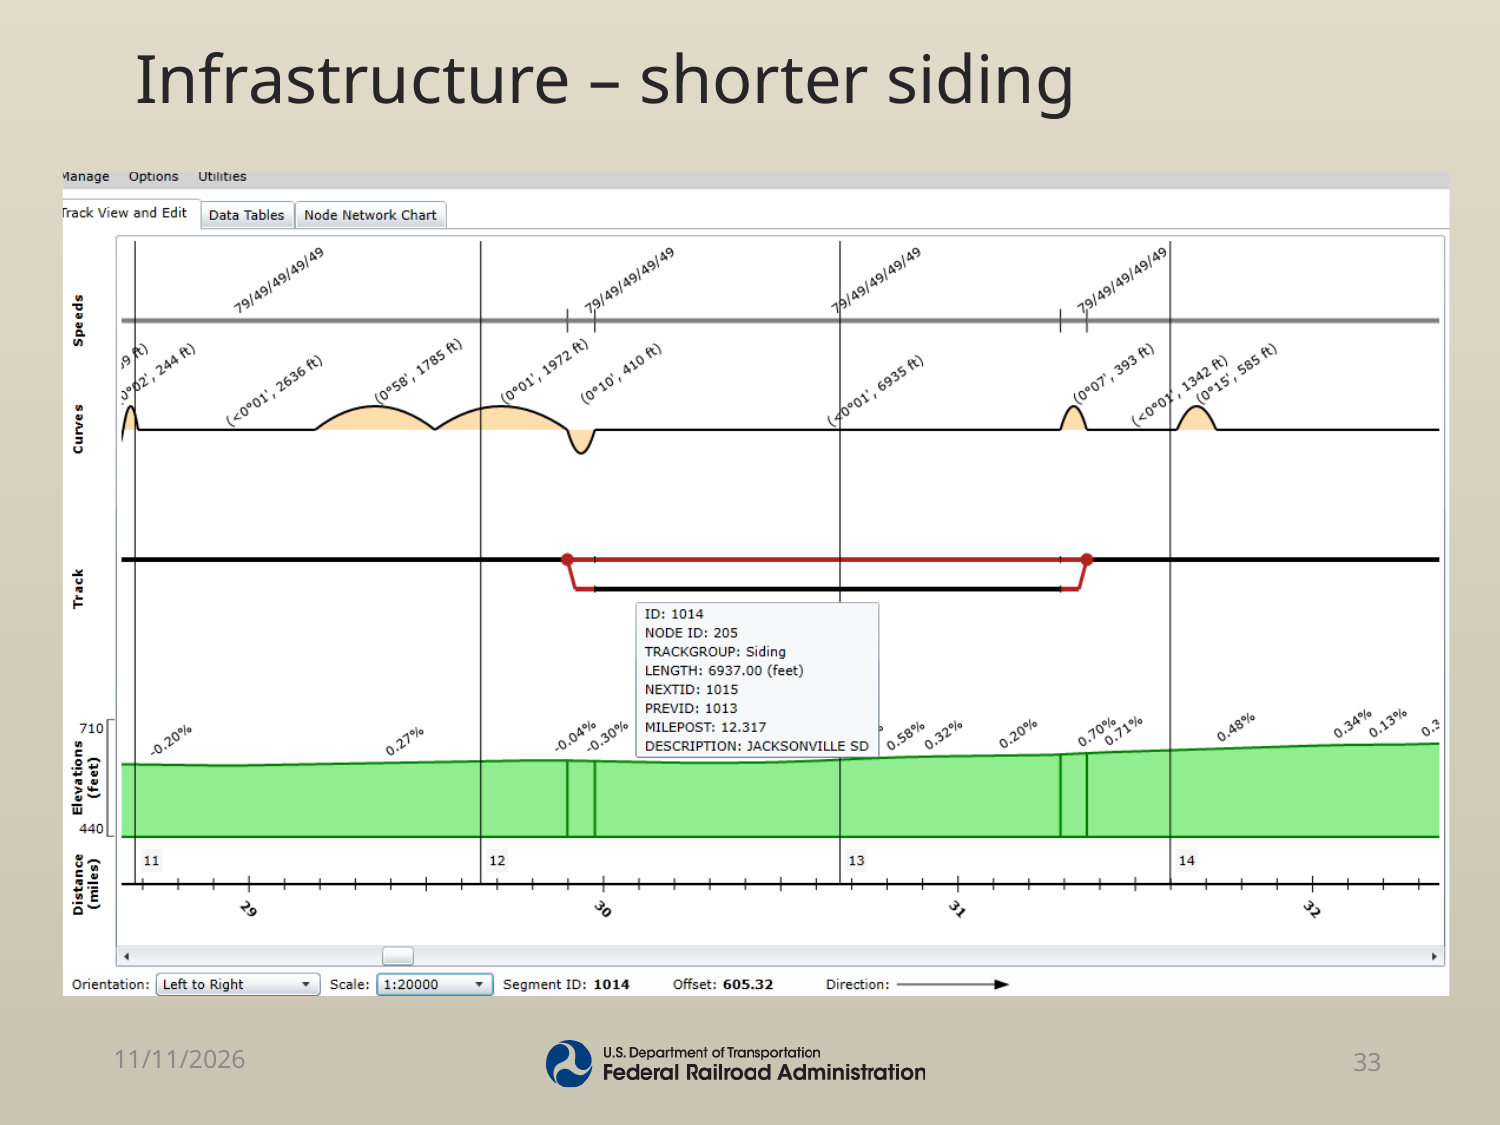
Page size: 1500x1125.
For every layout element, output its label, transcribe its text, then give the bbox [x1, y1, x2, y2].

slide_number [98, 1038, 436, 1091]
title Infrastructure – shorter siding [120, 20, 1380, 145]
picture [526, 1035, 926, 1088]
picture [62, 172, 1450, 996]
slide_number 33 [1059, 1040, 1397, 1094]
